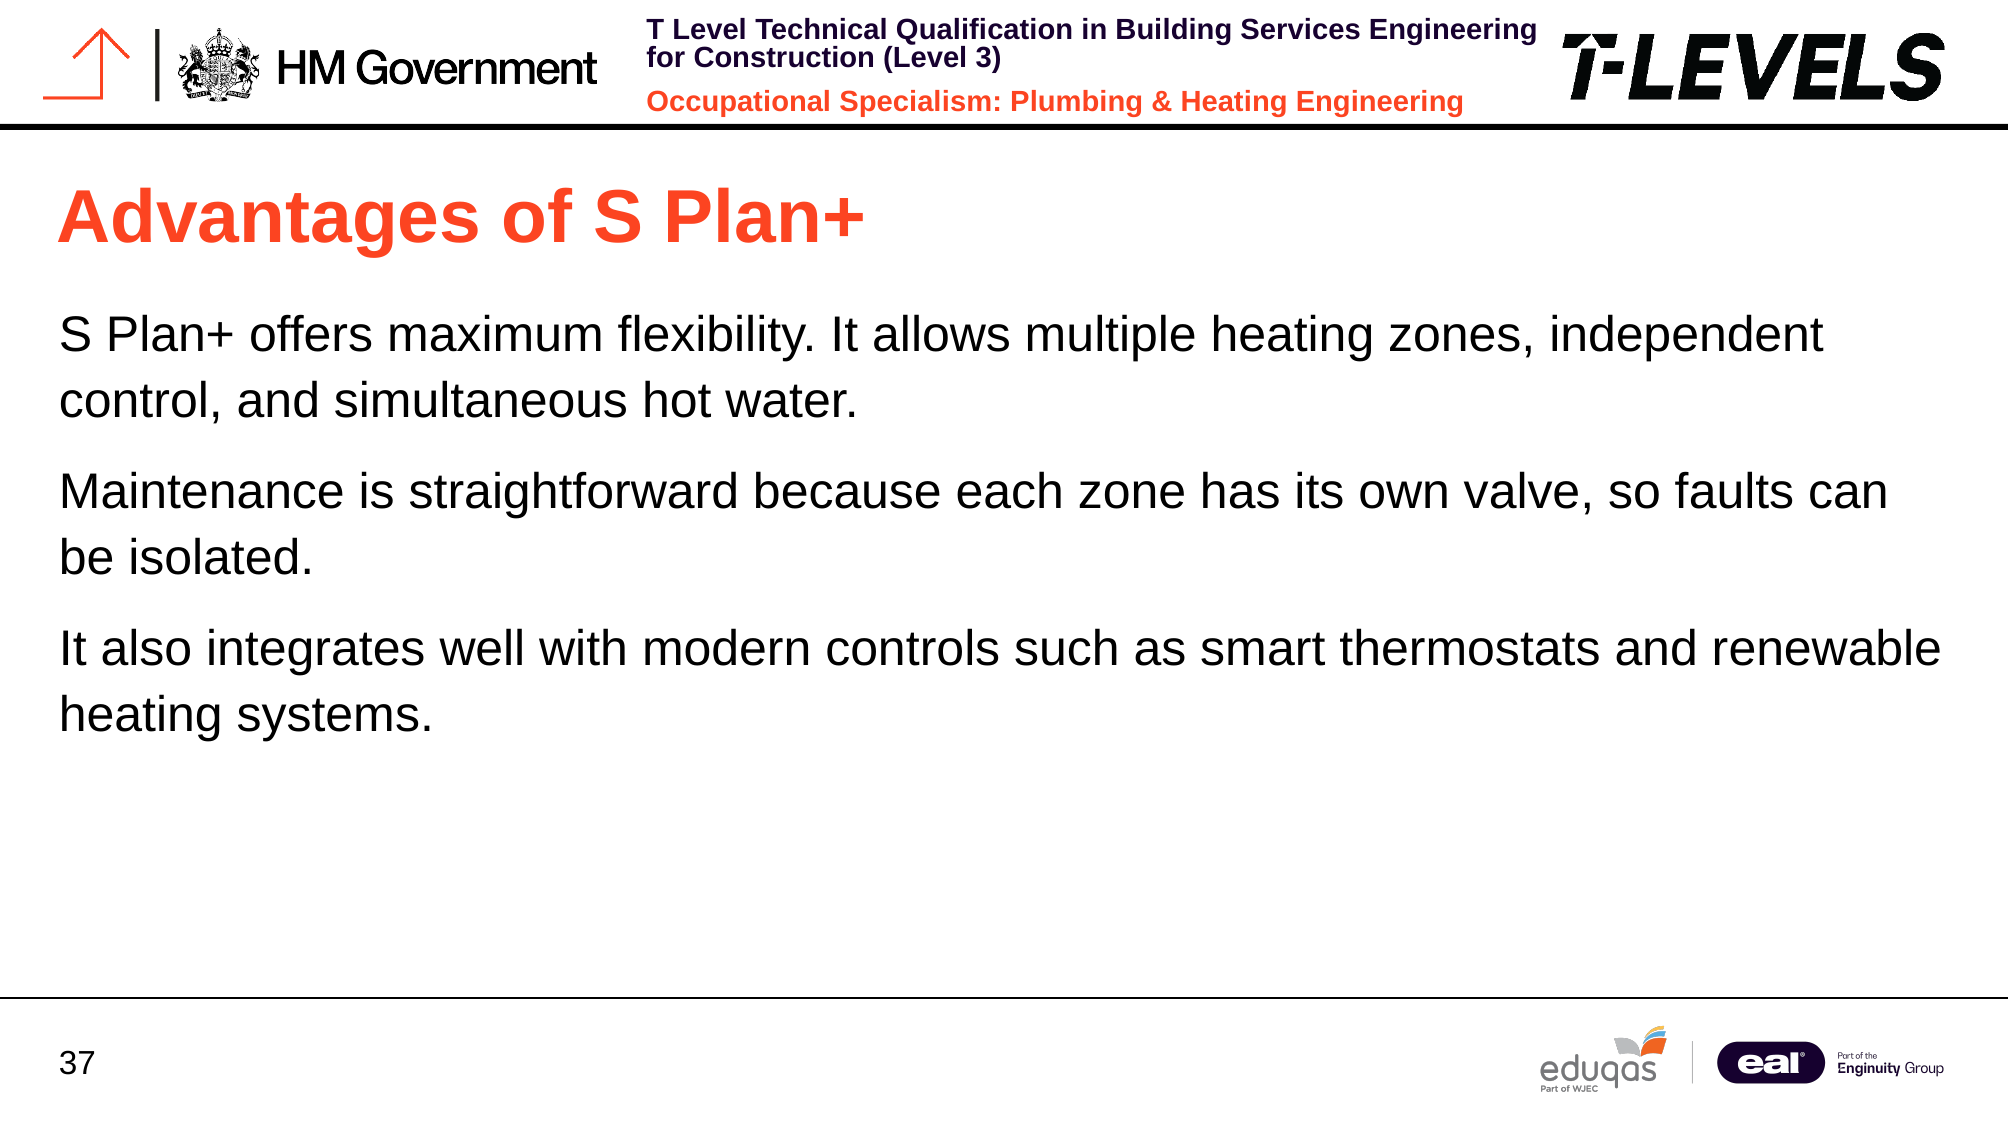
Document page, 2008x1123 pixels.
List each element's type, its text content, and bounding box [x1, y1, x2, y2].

picture [1535, 1021, 1949, 1097]
picture [1543, 25, 1964, 108]
list S Plan+ offers maximum flexibility. It allows multiple heating zones, independent control, and simultaneous hot water. Maintenance is straightforward because each zone has its own valve, so faults can be isolated. It also integrates well with modern controls such as smart thermostats and renewable heating systems. [59, 295, 1949, 975]
picture [38, 27, 136, 100]
picture [155, 28, 597, 102]
title Advantages of S Plan+ [41, 111, 1949, 314]
